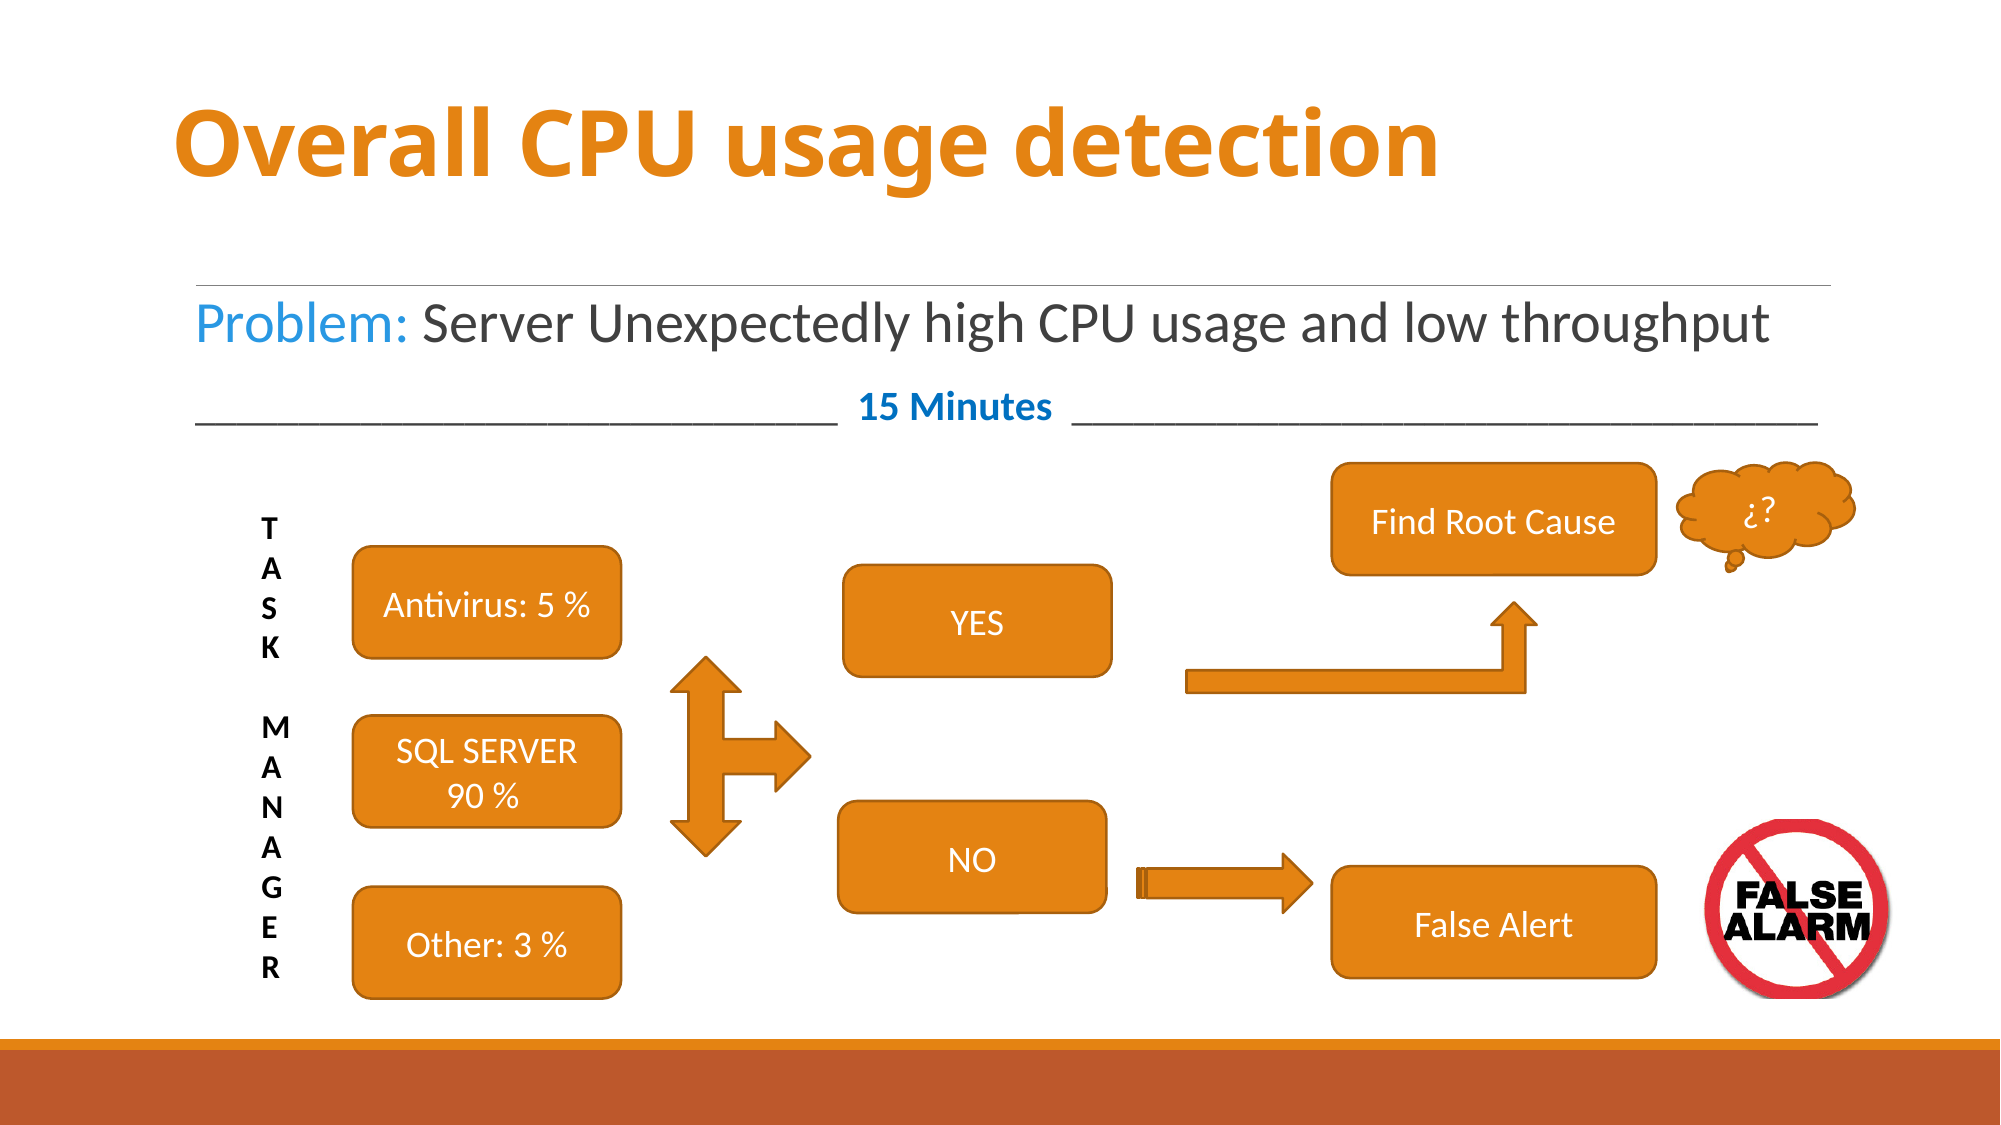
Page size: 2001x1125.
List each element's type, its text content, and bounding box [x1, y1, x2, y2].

list Problem: Server Unexpectedly high CPU usage and low throughput _______________________________ 15 Minutes ____________________________________ [180, 285, 1830, 945]
title Overall CPU usage detection [156, 61, 1807, 206]
text_box ¿? [1675, 461, 1857, 574]
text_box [352, 462, 1657, 1000]
text_box T A S K MA N A G E R [246, 498, 304, 993]
picture [1691, 819, 1898, 999]
